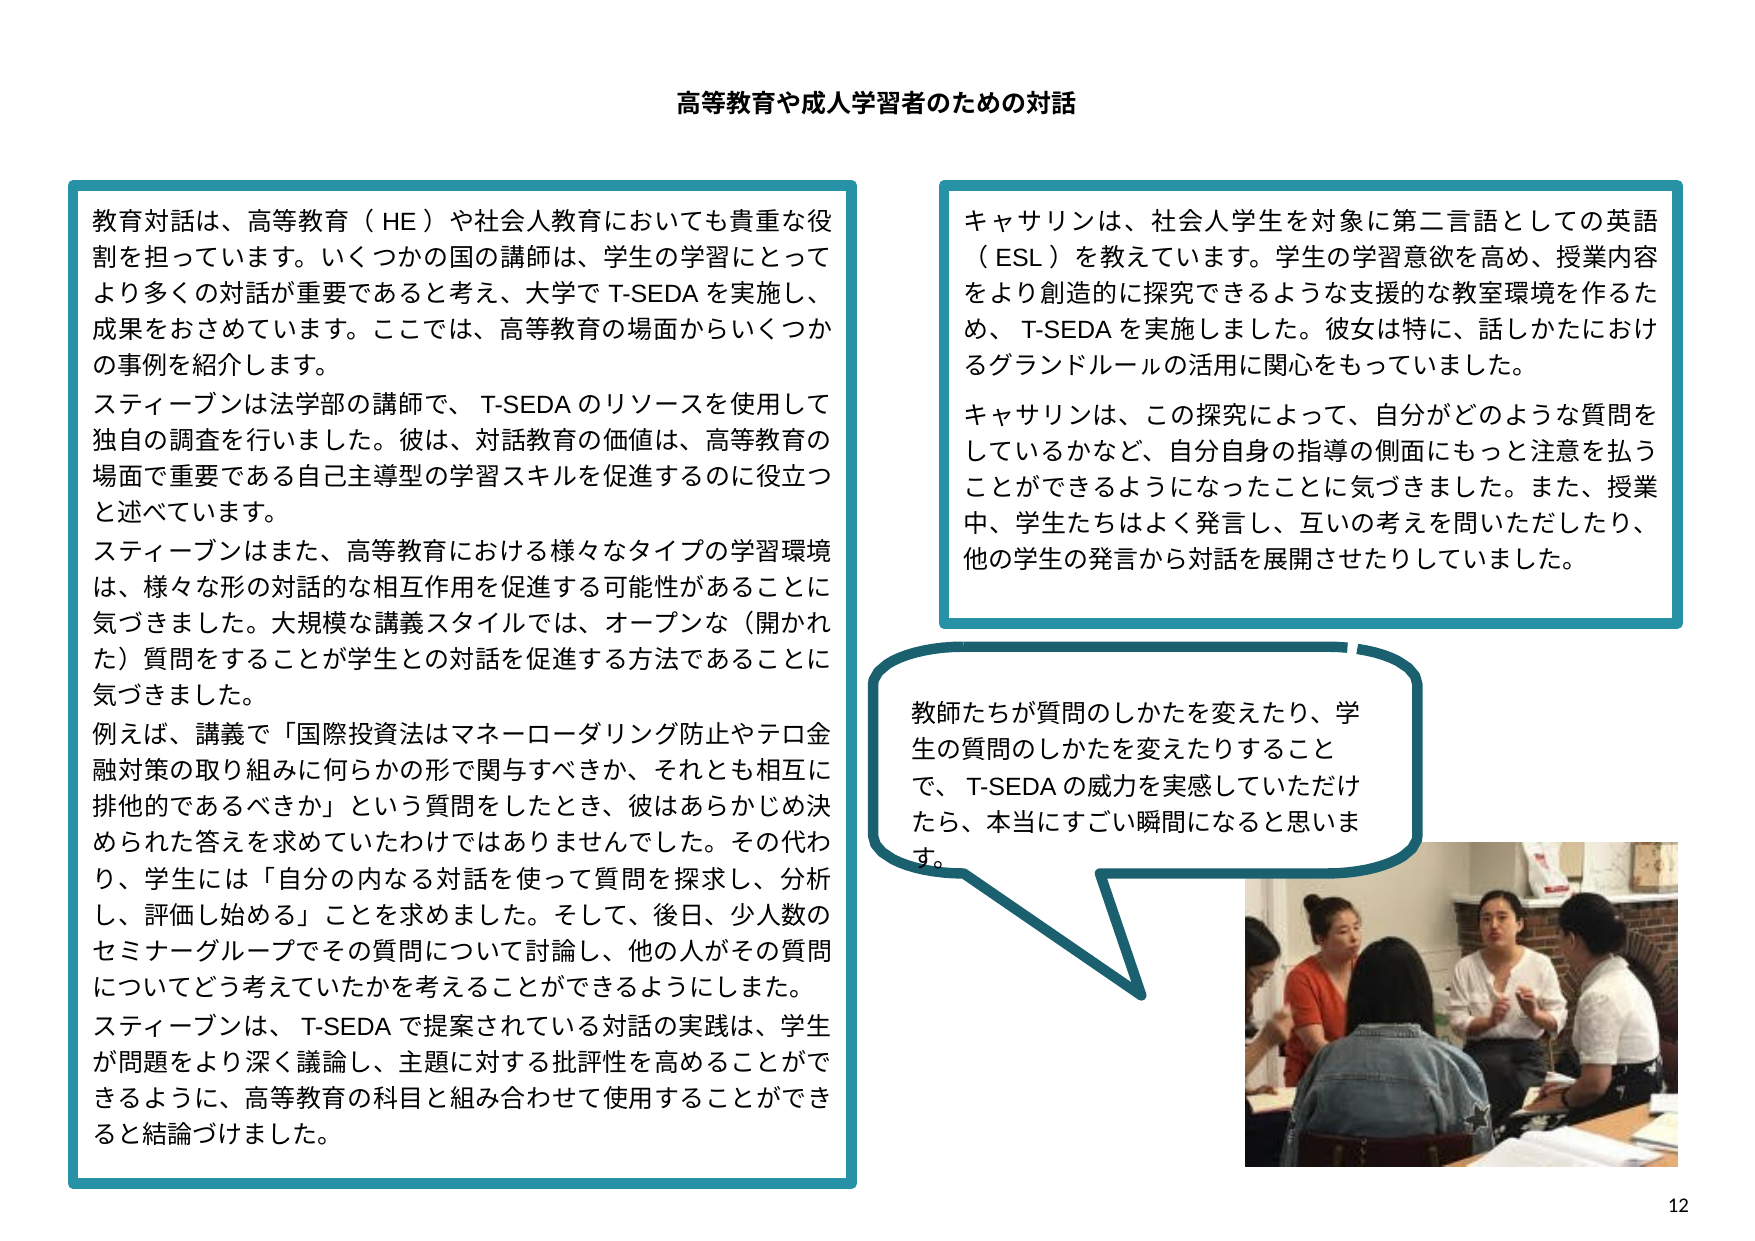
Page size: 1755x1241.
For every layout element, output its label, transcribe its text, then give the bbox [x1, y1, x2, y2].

text_box [72, 185, 852, 1184]
text_box キャサリンは、社会人学生を対象に第二言語としての英語（ESL）を教えています。学生の学習意欲を高め、授業内容をより創造的に探究できるような支援的な教室環境を作るため、T-SEDAを実施しました。彼女は特に、話しかたにおけるグランドルーㇽの活用に関心をもっていました。 キャサリンは、この探究によって、自分がどのような質問をしているかなど、自分自身の指導の側面にもっと注意を払うことができるようになったことに気づきました。また、授業中、学生たちはよく発言し、互いの考えを問いただしたり、他の学生の発言から対話を展開させたりしていました。 [943, 185, 1678, 624]
slide_number 12 [1661, 1189, 1698, 1241]
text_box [872, 646, 1678, 1168]
text_box 高等教育や成人学習者のための対話 [599, 85, 1151, 118]
text_box 教育対話は、高等教育（HE）や社会人教育においても貴重な役割を担っています。いくつかの国の講師は、学生の学習にとってより多くの対話が重要であると考え、大学でT-SEDAを実施し、成果をおさめています。ここでは、高等教育の場面からいくつかの事例を紹介します。 スティーブンは法学部の講師で、T-SEDAのリソースを使用して独自の調査を行いました。彼は、対話教育の価値は、高等教育の場面で重要である自己主導型の学習スキルを促進するのに役立つと述べています。 スティーブンはまた、高等教育における様々なタイプの学習環境は、様々な形の対話的な相互作用を促進する可能性があることに気づきました。大規模な講義スタイルでは、オープンな（開かれた）質問をすることが学生との対話を促進する方法であることに気づきました。 例えば、講義で「国際投資法はマネーローダリング防止やテロ金融対策の取り組みに何らかの形で関与すべきか、それとも相互に排他的であるべきか」という質問をしたとき、彼はあらかじめ決められた答えを求めていたわけではありませんでした。その代わり、学生には「自分の内なる対話を使って質問を探求し、分析し、評価し始める」ことを求めました。そして、後日、少人数のセミナーグループでその質問について討論し、他の人がその質問についてどう考えていたかを考えることができるようにしまた。 スティーブンは、T-SEDAで提案されている対話の実践は、学生が問題をより深く議論し、主題に対する批評性を高めることができるように、高等教育の科目と組み合わせて使用することができると結論づけました。 [90, 196, 833, 1187]
